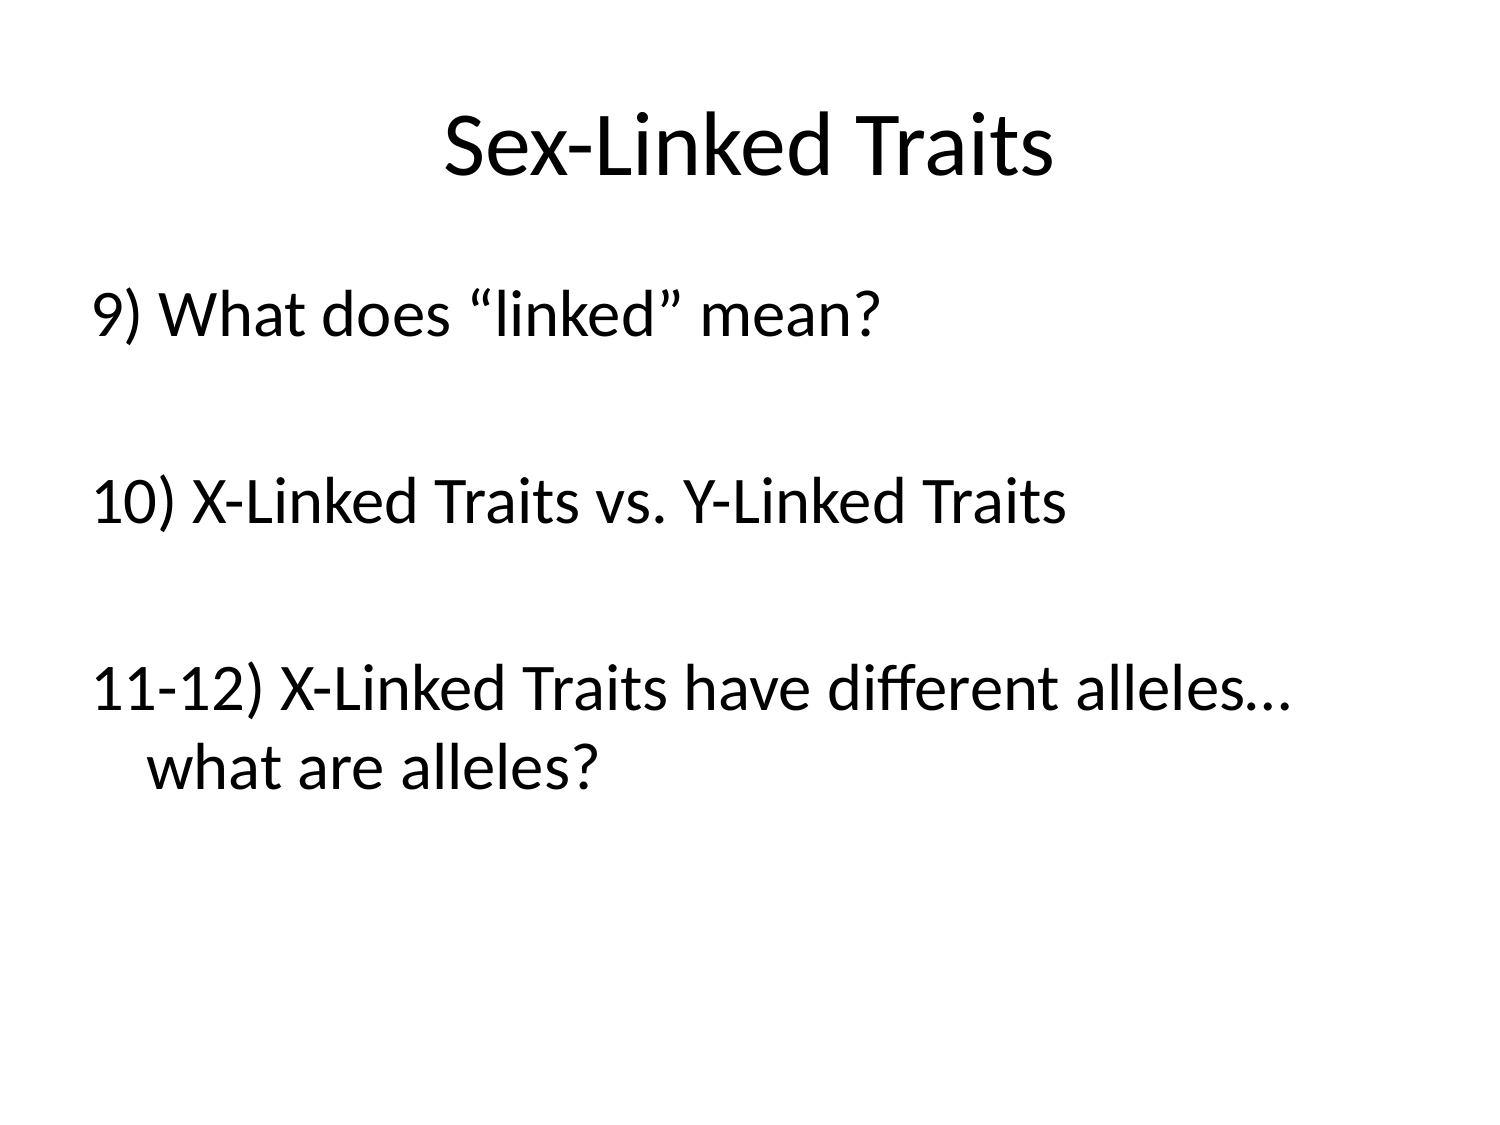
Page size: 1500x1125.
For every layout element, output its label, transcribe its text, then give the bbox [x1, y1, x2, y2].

title Sex-Linked Traits [75, 45, 1425, 233]
list 9) What does “linked” mean? 10) X-Linked Traits vs. Y-Linked Traits 11-12) X-Linked Traits have different alleles… what are alleles? [75, 262, 1425, 1005]
